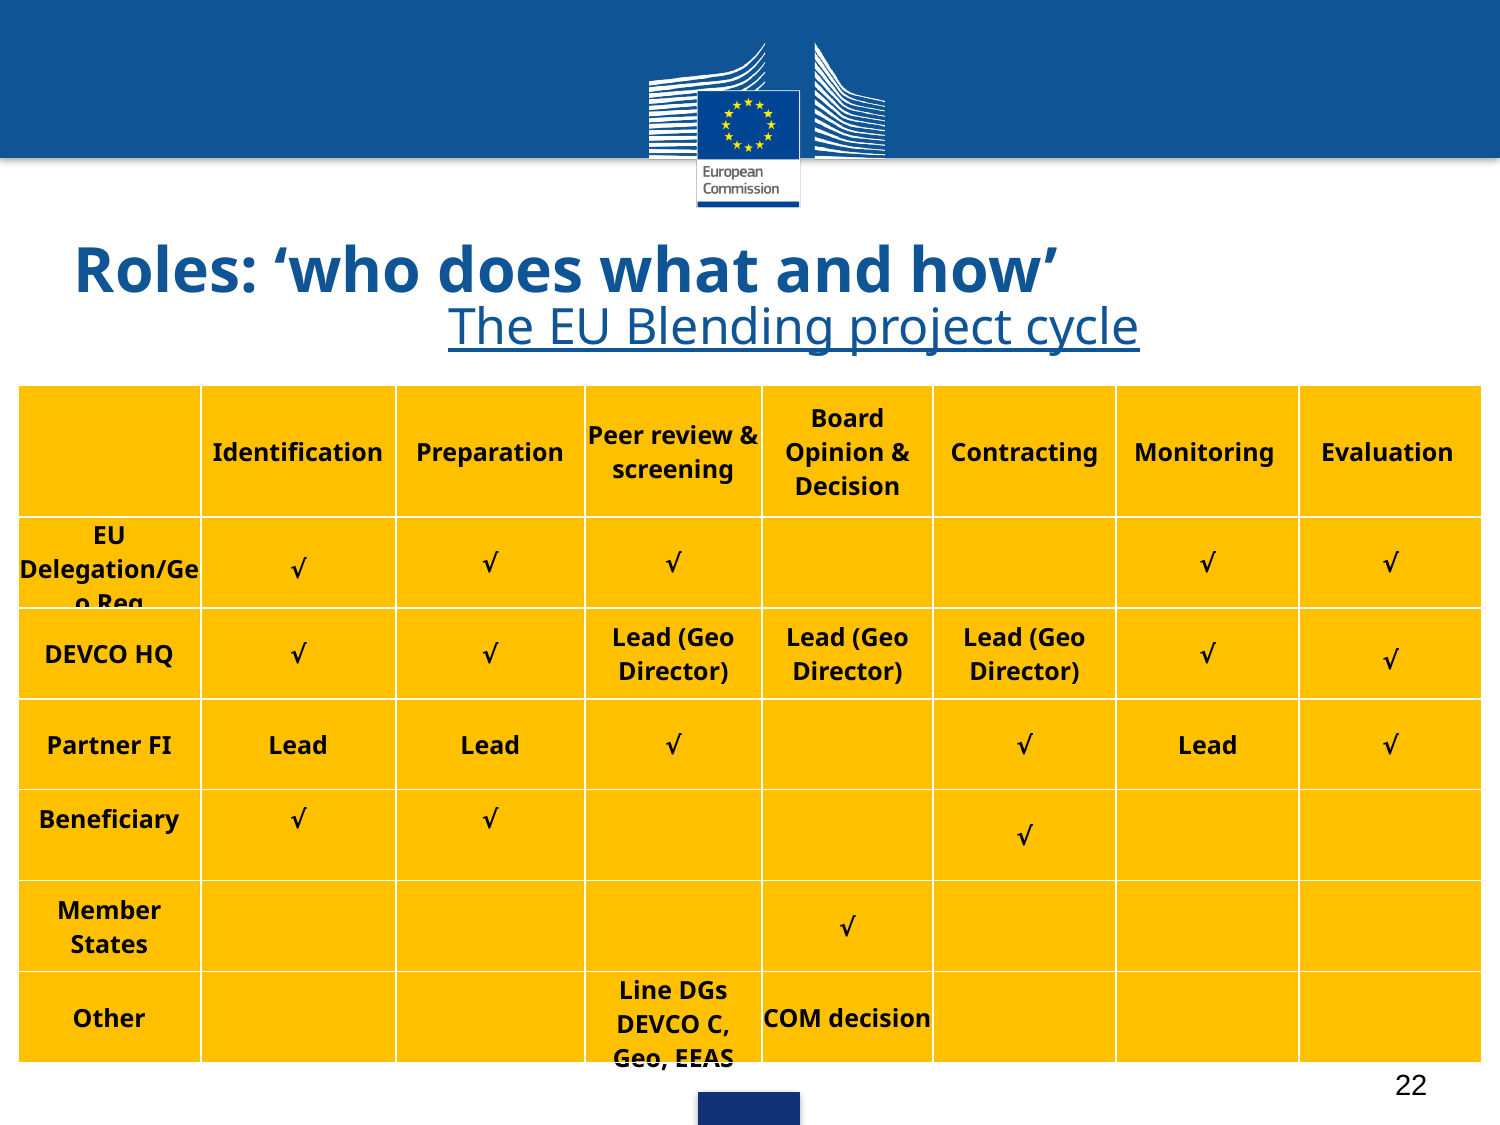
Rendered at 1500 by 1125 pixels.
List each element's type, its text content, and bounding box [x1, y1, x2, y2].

table_cell √ [1117, 518, 1298, 607]
table_cell Lead (Geo Director) [934, 609, 1115, 698]
table_cell Lead (Geo Director) [586, 609, 761, 698]
text_box The EU Blending project cycle [88, 287, 1500, 363]
table_cell Member States [19, 881, 200, 971]
table_header Evaluation [1300, 386, 1481, 516]
table_cell Lead (Geo Director) [763, 609, 932, 698]
table_cell √ [586, 518, 761, 607]
table_cell √ [202, 790, 395, 880]
table_cell √ [1300, 700, 1481, 789]
table_cell √ [1117, 609, 1298, 698]
table_cell EU Delegation/Geo Reg [19, 518, 200, 607]
table_cell Lead [1117, 700, 1298, 789]
table_cell √ [934, 700, 1115, 789]
table_cell √ [397, 518, 584, 607]
table_cell [586, 881, 761, 971]
title Roles: ‘who does what and how’ [0, 190, 1483, 345]
table_cell [1117, 881, 1298, 971]
table_cell [934, 518, 1115, 607]
table_cell √ [934, 790, 1115, 880]
table_cell √ [586, 700, 761, 789]
table_cell [763, 700, 932, 789]
table_cell [202, 881, 395, 971]
table_cell √ [1300, 609, 1481, 698]
table_cell [934, 972, 1115, 1062]
table_cell √ [397, 609, 584, 698]
table_cell Beneficiary [19, 790, 200, 880]
table_cell [397, 881, 584, 971]
table_cell [397, 972, 584, 1062]
table_header Preparation [397, 386, 584, 516]
table_cell √ [1300, 518, 1481, 607]
table_cell [1300, 790, 1481, 880]
picture [649, 42, 885, 190]
table_cell [1117, 972, 1298, 1062]
table_cell √ [397, 790, 584, 880]
table_header Contracting [934, 386, 1115, 516]
table_cell [202, 972, 395, 1062]
table_cell DEVCO HQ [19, 609, 200, 698]
table_cell [763, 790, 932, 880]
table_cell COM decision [763, 972, 932, 1062]
table_cell Lead [202, 700, 395, 789]
table_header Monitoring [1117, 386, 1298, 516]
table_cell Partner FI [19, 700, 200, 789]
table_header Board Opinion & Decision [763, 386, 932, 516]
table_cell √ [202, 609, 395, 698]
table_header [19, 386, 200, 516]
table_cell √ [763, 881, 932, 971]
table_cell Other [19, 972, 200, 1062]
slide_number 22 [1316, 1063, 1443, 1102]
table_cell √ [202, 518, 395, 607]
table_cell Line DGs DEVCO C, Geo, EEAS [586, 972, 761, 1062]
table_cell [586, 790, 761, 880]
table_cell [1117, 790, 1298, 880]
table_cell [1300, 972, 1481, 1062]
table_cell Lead [397, 700, 584, 789]
table_header Peer review & screening [586, 386, 761, 516]
table_cell [763, 518, 932, 607]
table_cell [934, 881, 1115, 971]
table_header Identification [202, 386, 395, 516]
table_cell [1300, 881, 1481, 971]
